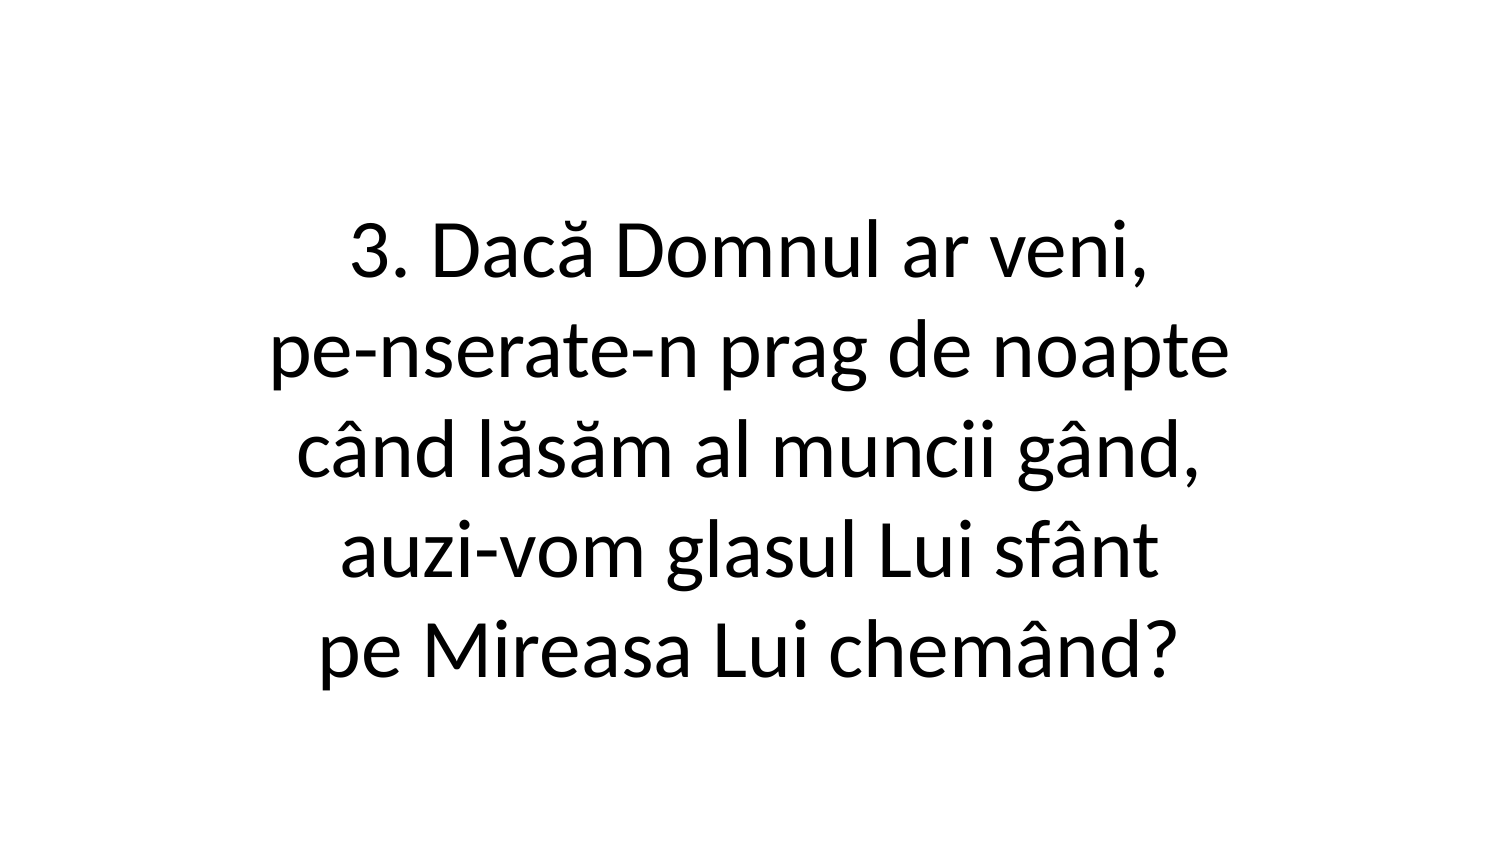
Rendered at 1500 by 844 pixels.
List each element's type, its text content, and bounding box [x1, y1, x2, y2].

text_box 3. Dacă Domnul ar veni, pe-nserate-n prag de noapte când lăsăm al muncii gând, auzi-vom glasul Lui sfânt pe Mireasa Lui chemând? [253, 142, 1247, 702]
